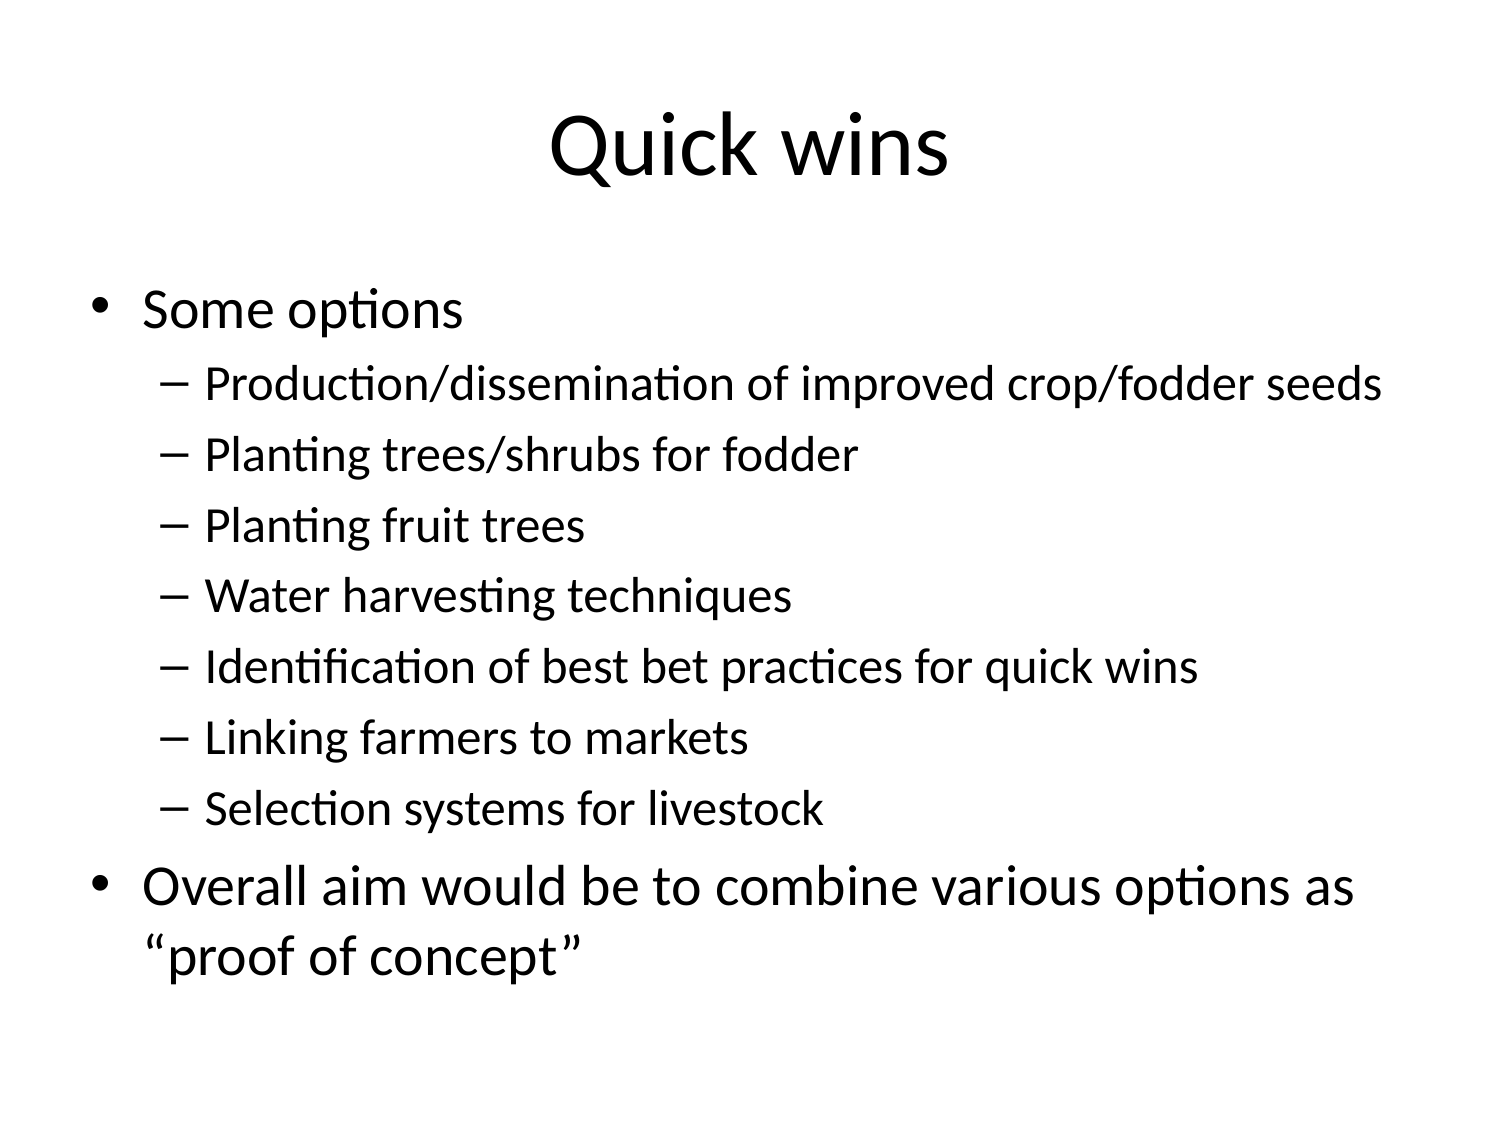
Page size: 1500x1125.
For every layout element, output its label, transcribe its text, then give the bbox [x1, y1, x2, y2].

list Some options Production/dissemination of improved crop/fodder seeds Planting trees/shrubs for fodder Planting fruit trees Water harvesting techniques Identification of best bet practices for quick wins Linking farmers to markets Selection systems for livestock Overall aim would be to combine various options as “proof of concept” [75, 262, 1425, 1005]
title Quick wins [75, 45, 1425, 233]
